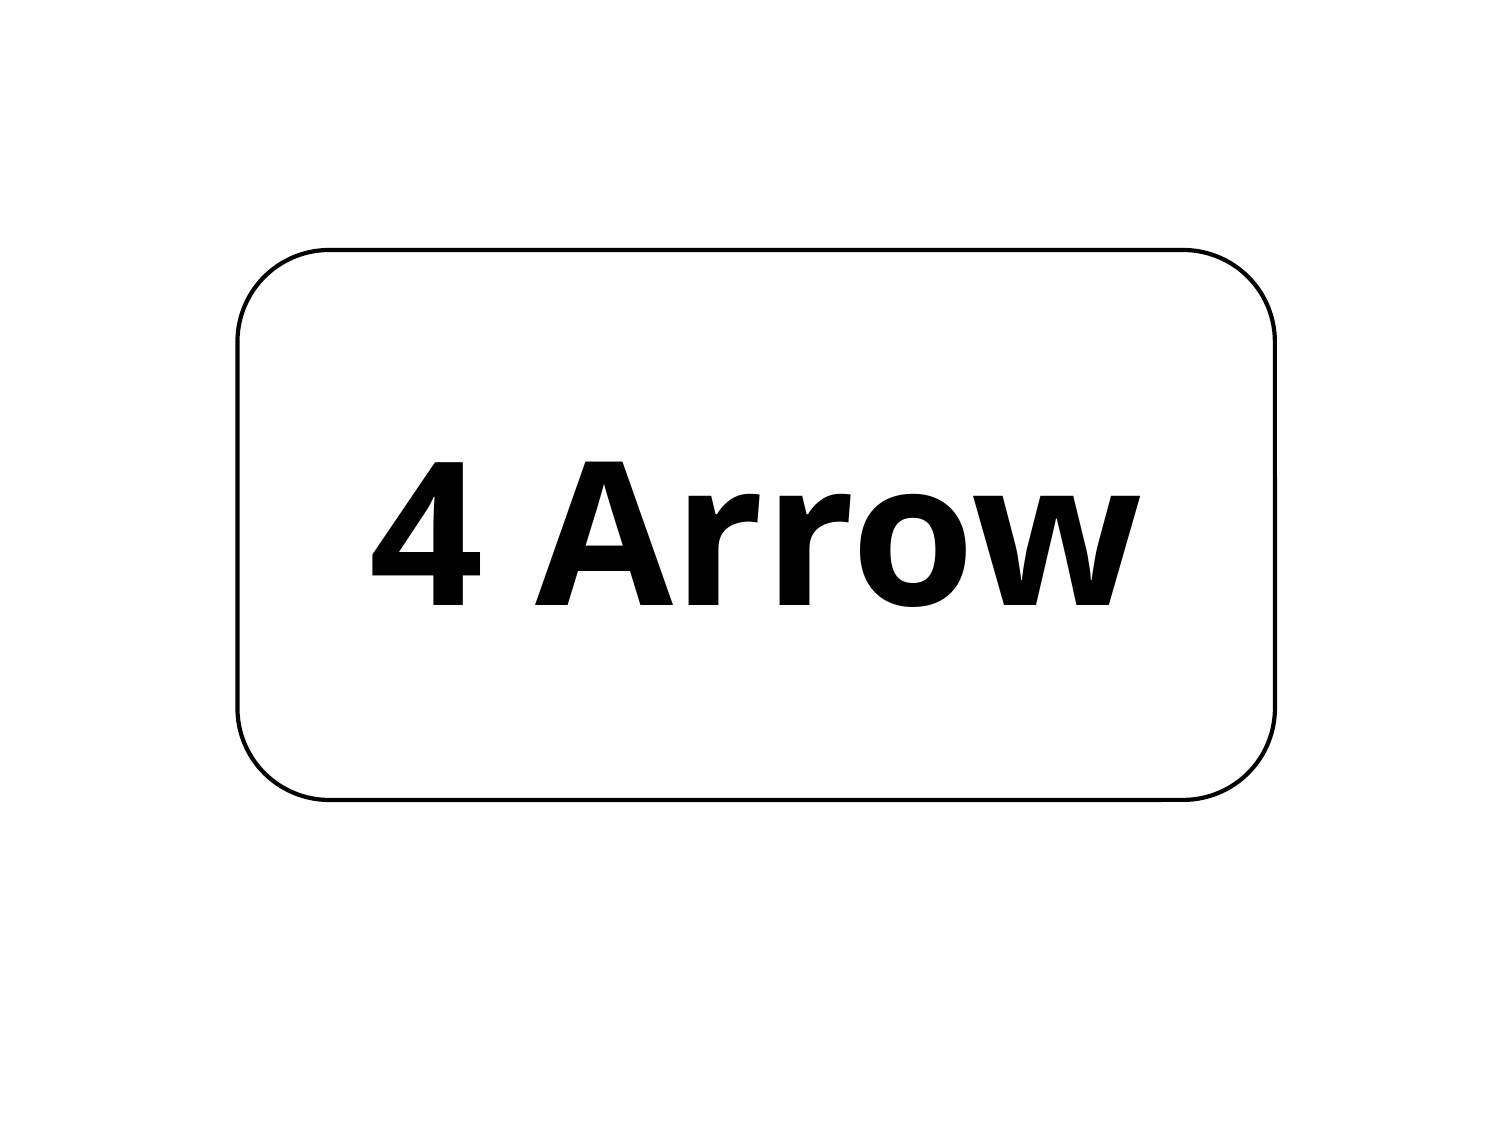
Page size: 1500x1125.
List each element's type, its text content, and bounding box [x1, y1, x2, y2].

text_box 4 Arrow [235, 247, 1278, 803]
